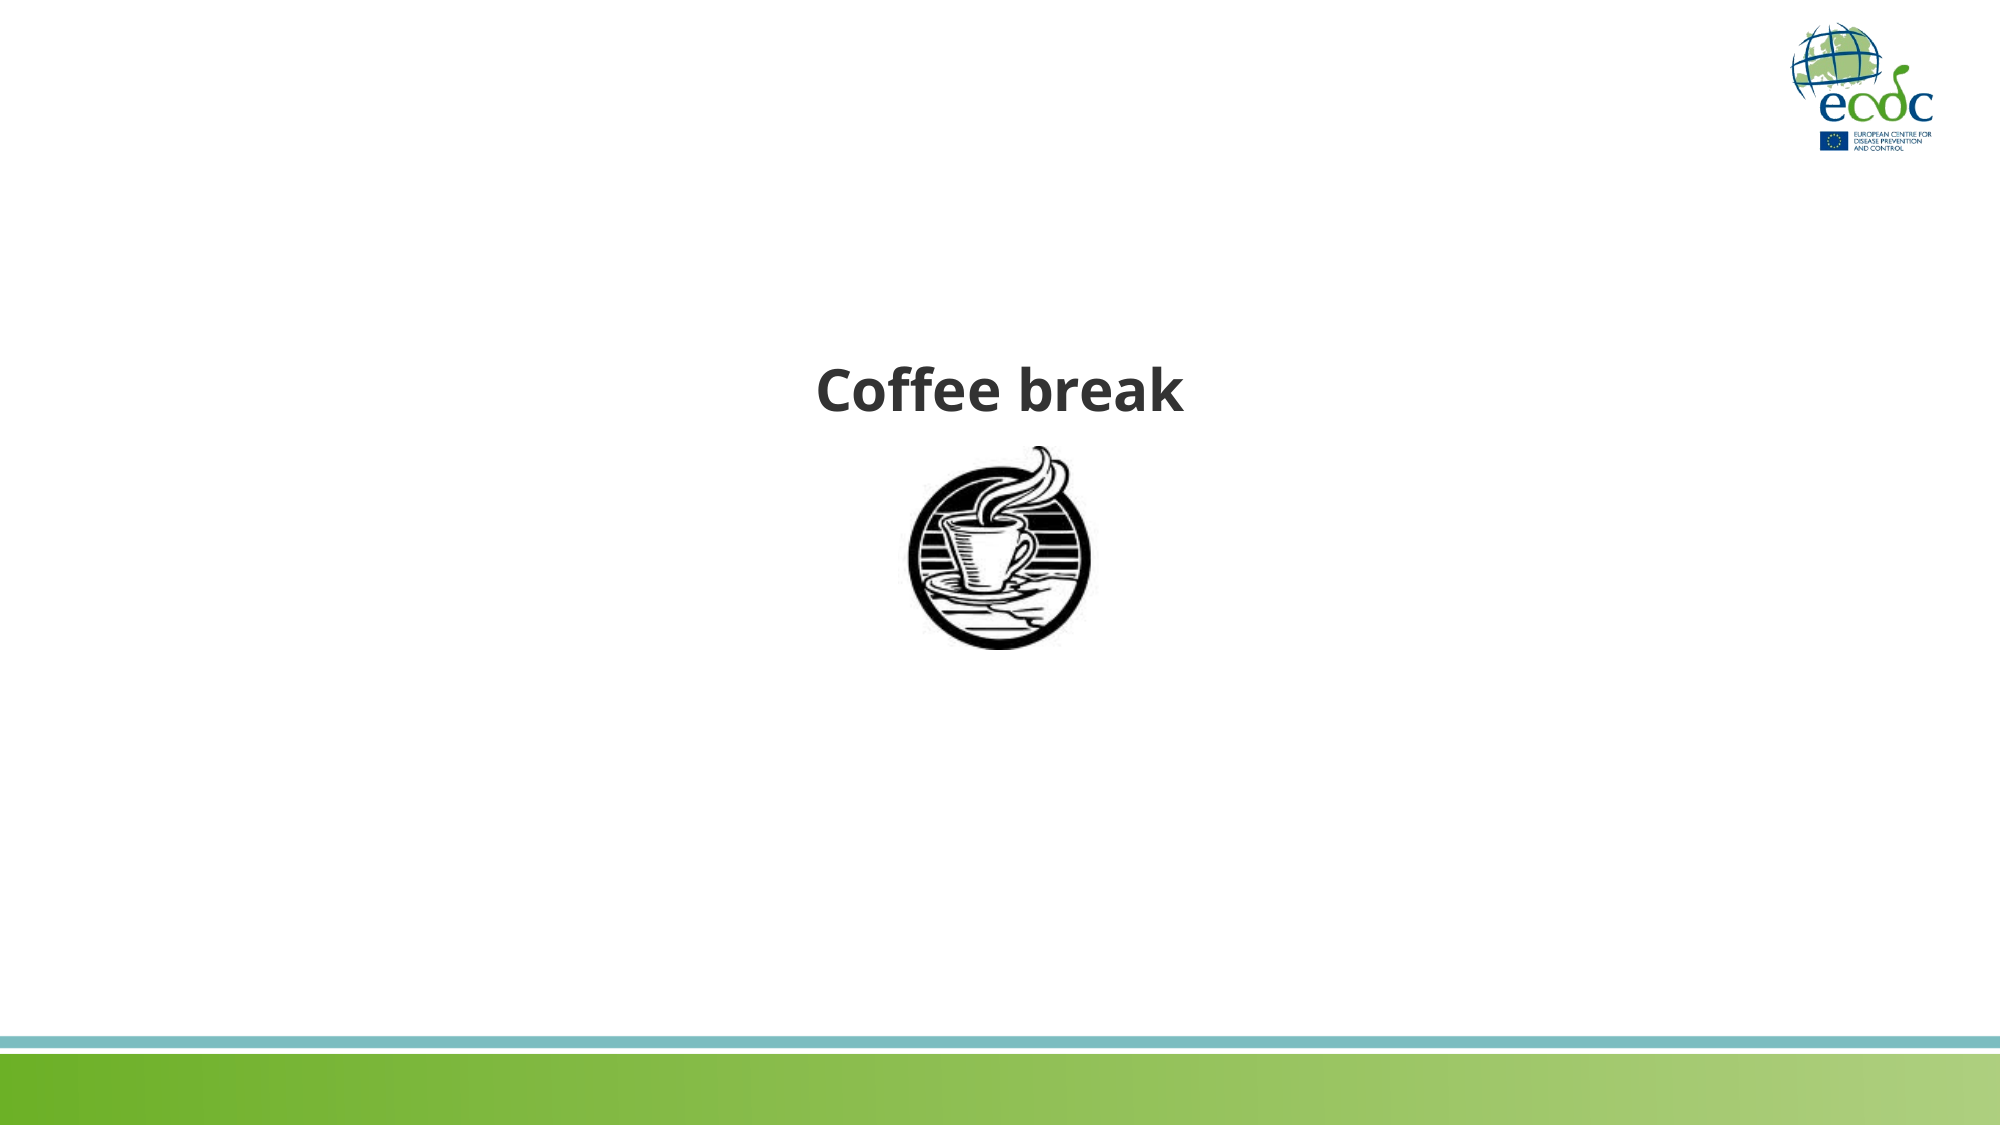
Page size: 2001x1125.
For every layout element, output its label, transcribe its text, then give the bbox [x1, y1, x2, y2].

picture [0, 0, 2000, 1125]
title Coffee break [324, 360, 1676, 496]
